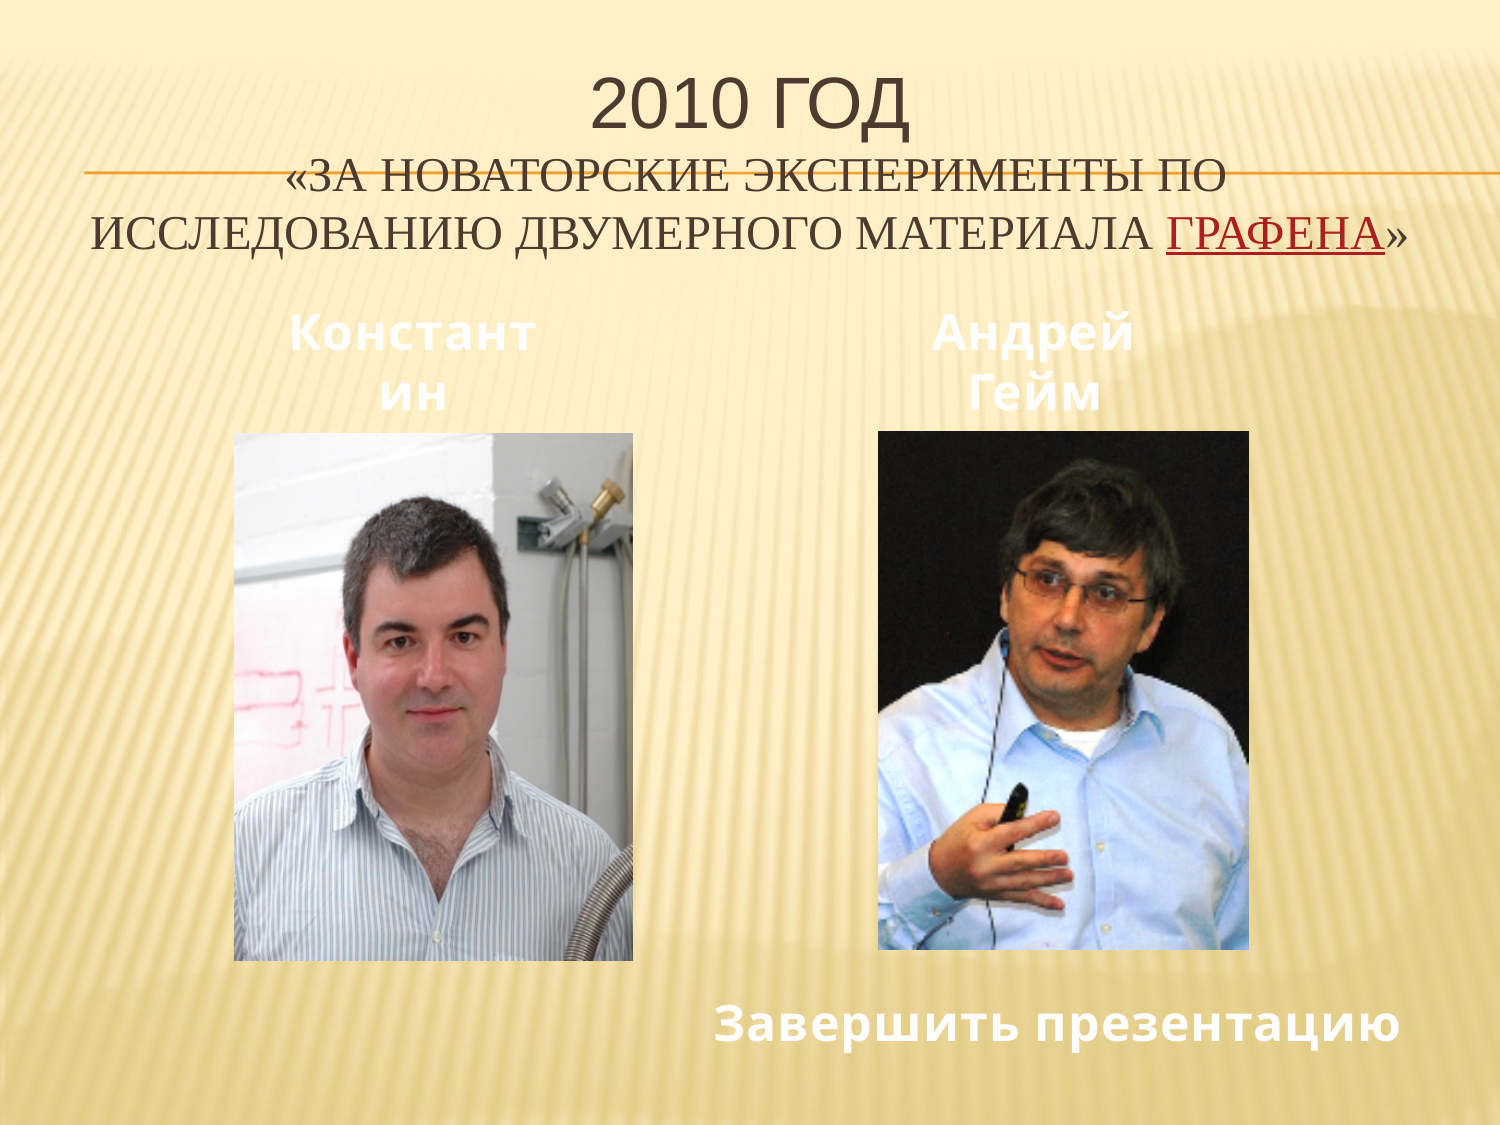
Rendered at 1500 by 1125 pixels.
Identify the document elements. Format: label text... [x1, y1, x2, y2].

picture [878, 430, 1250, 950]
text_box Завершить презентацию [698, 984, 1417, 1060]
picture [234, 433, 634, 962]
text_box Константин Новоселов [257, 292, 570, 431]
title 2010 год «за новаторские эксперименты по исследованию двумерного материала графена» [75, 45, 1425, 270]
text_box Андрей Гейм [878, 292, 1191, 428]
